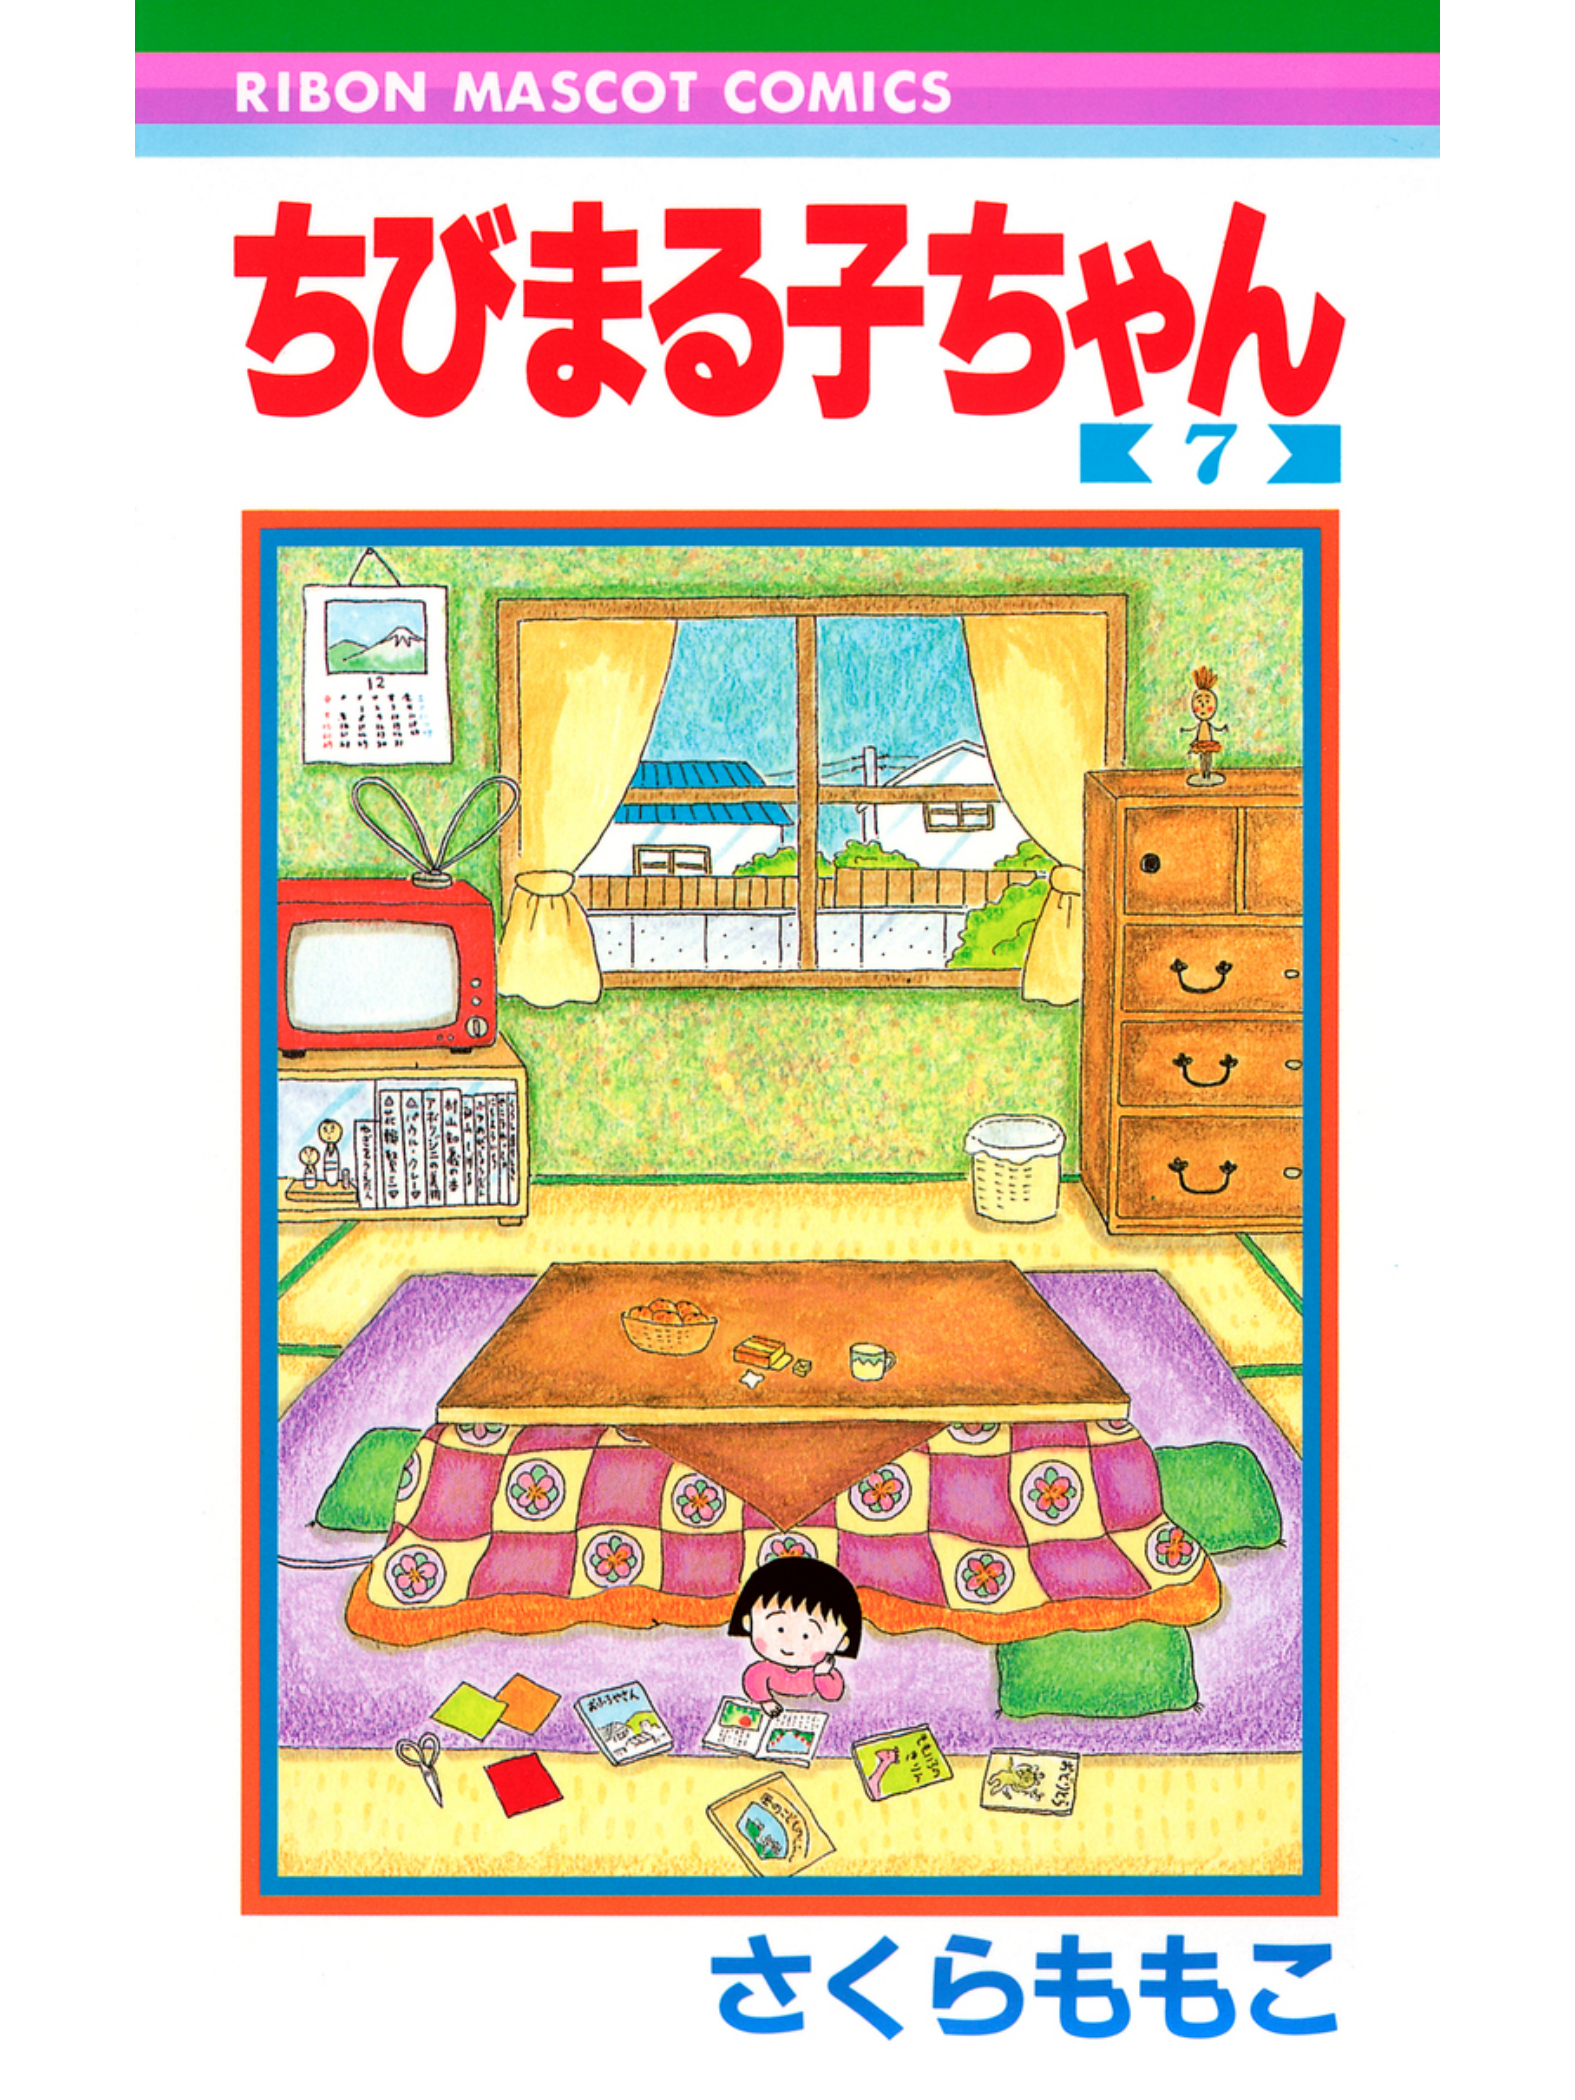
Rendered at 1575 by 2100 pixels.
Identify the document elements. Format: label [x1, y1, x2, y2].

picture [134, 0, 1441, 2083]
